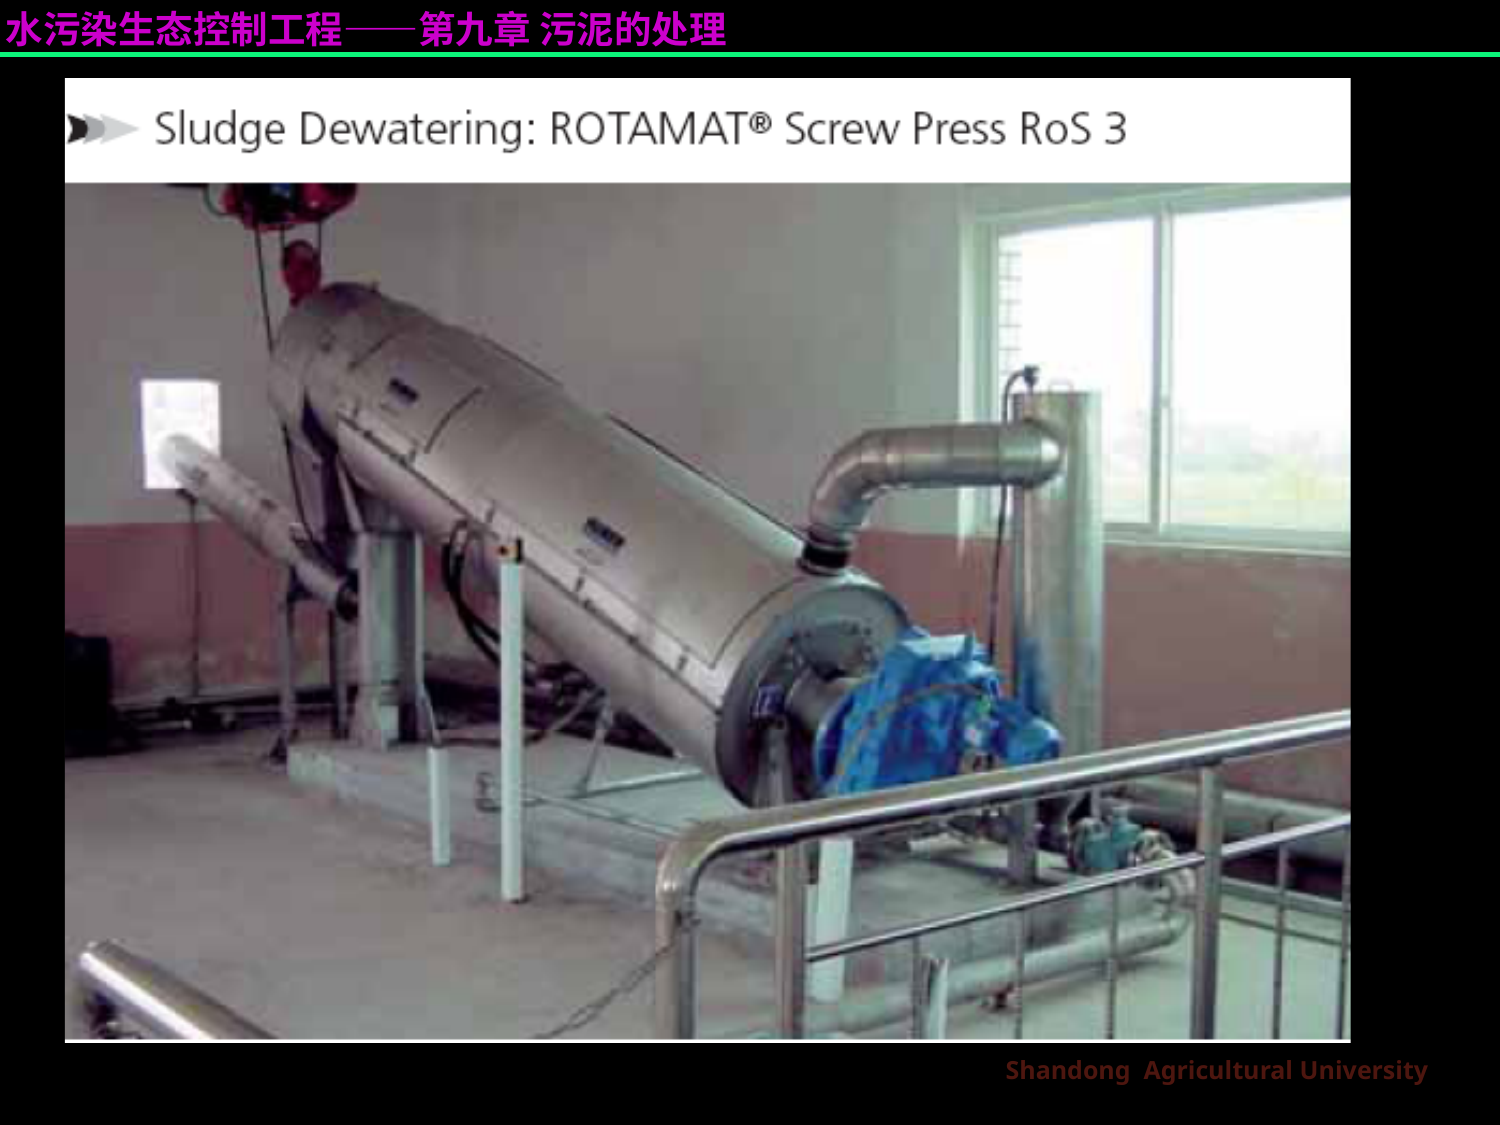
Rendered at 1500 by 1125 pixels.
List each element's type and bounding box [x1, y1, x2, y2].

list [64, 77, 1351, 1043]
